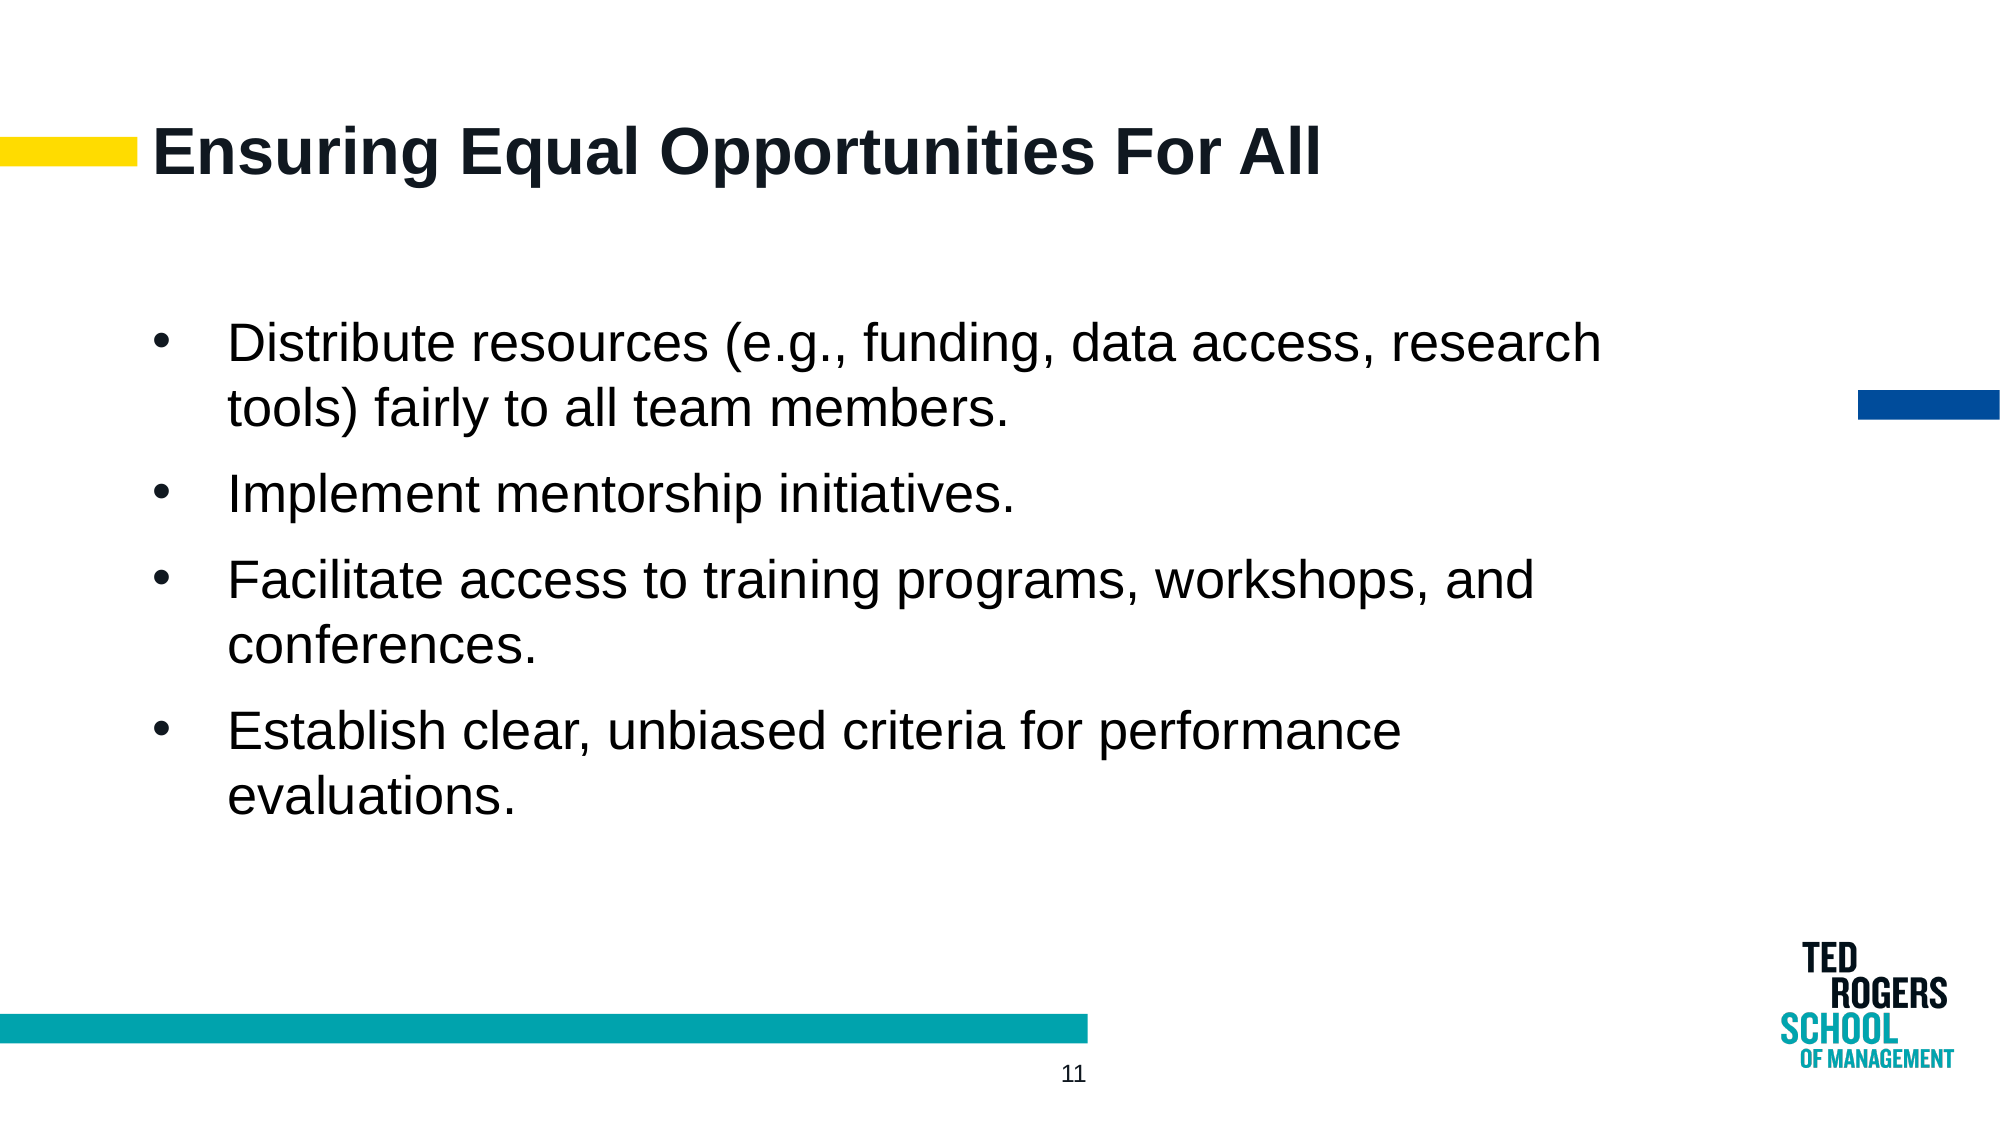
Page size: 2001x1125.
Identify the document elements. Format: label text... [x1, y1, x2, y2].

slide_number ‹#› [818, 1042, 1102, 1103]
title Ensuring Equal Opportunities For All [137, 44, 1700, 262]
list Distribute resources (e.g., funding, data access, research tools) fairly to all team members. Implement mentorship initiatives. Facilitate access to training programs, workshops, and conferences. Establish clear, unbiased criteria for performance evaluations. [137, 299, 1700, 900]
picture [1730, 893, 2001, 1125]
